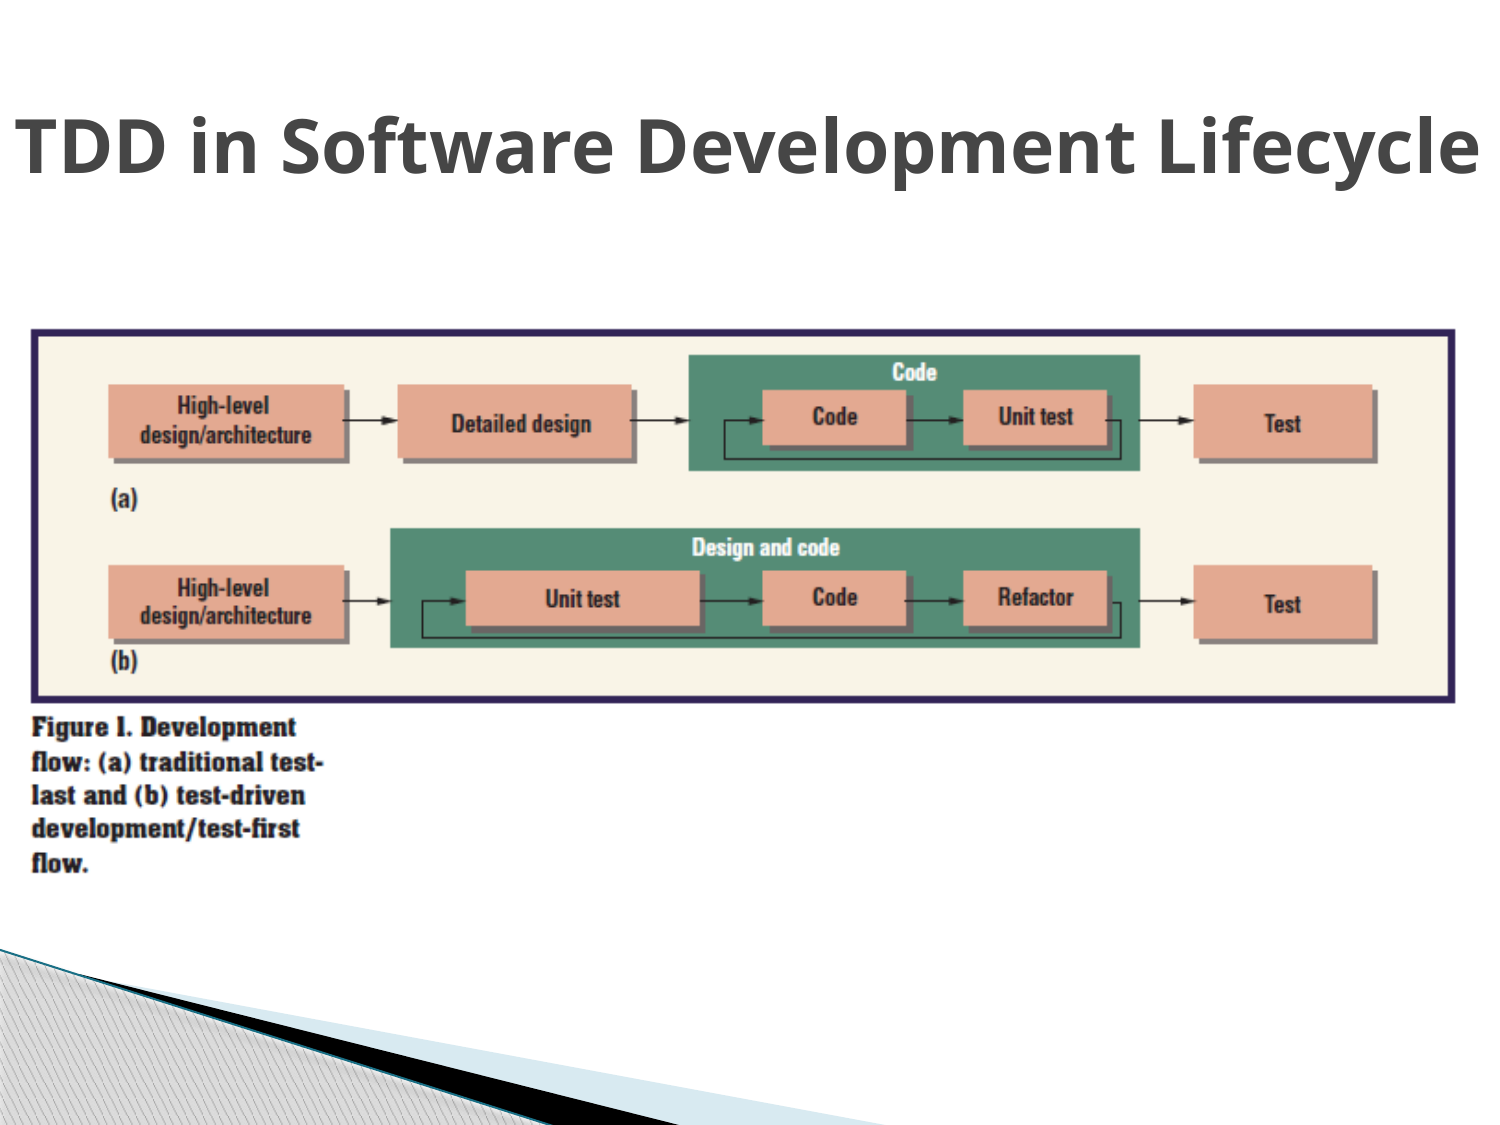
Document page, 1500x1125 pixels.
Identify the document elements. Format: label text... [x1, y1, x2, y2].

title TDD in Software Development Lifecycle [0, 50, 1500, 238]
picture [24, 324, 1463, 889]
